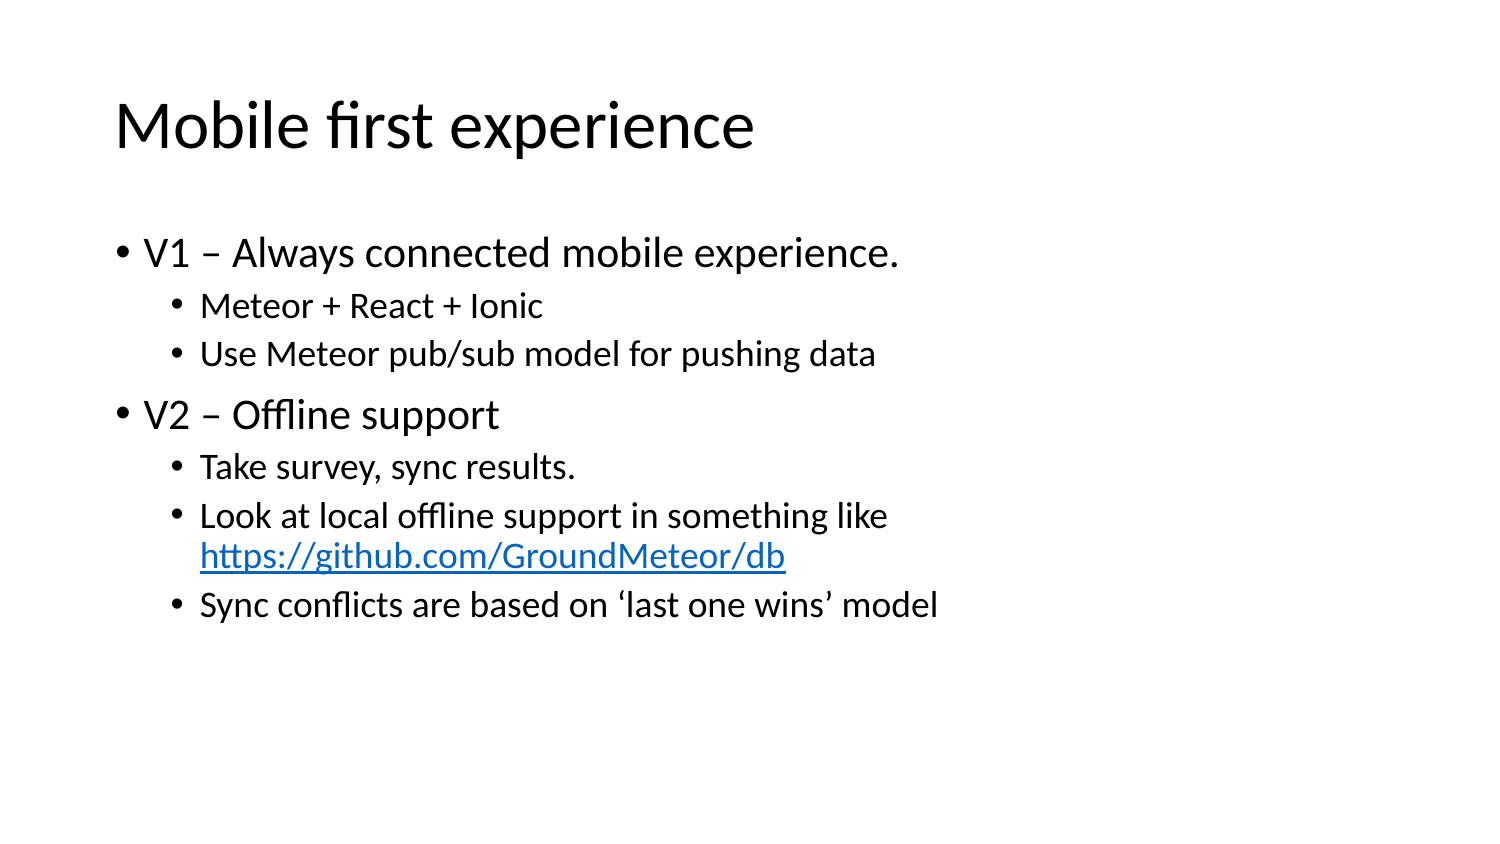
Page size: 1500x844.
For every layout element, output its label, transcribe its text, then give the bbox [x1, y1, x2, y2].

title Mobile first experience [103, 44, 1397, 208]
list V1 – Always connected mobile experience. Meteor + React + Ionic Use Meteor pub/sub model for pushing data V2 – Offline support Take survey, sync results. Look at local offline support in something like https://github.com/GroundMeteor/db Sync conflicts are based on ‘last one wins’ model [103, 224, 1397, 760]
